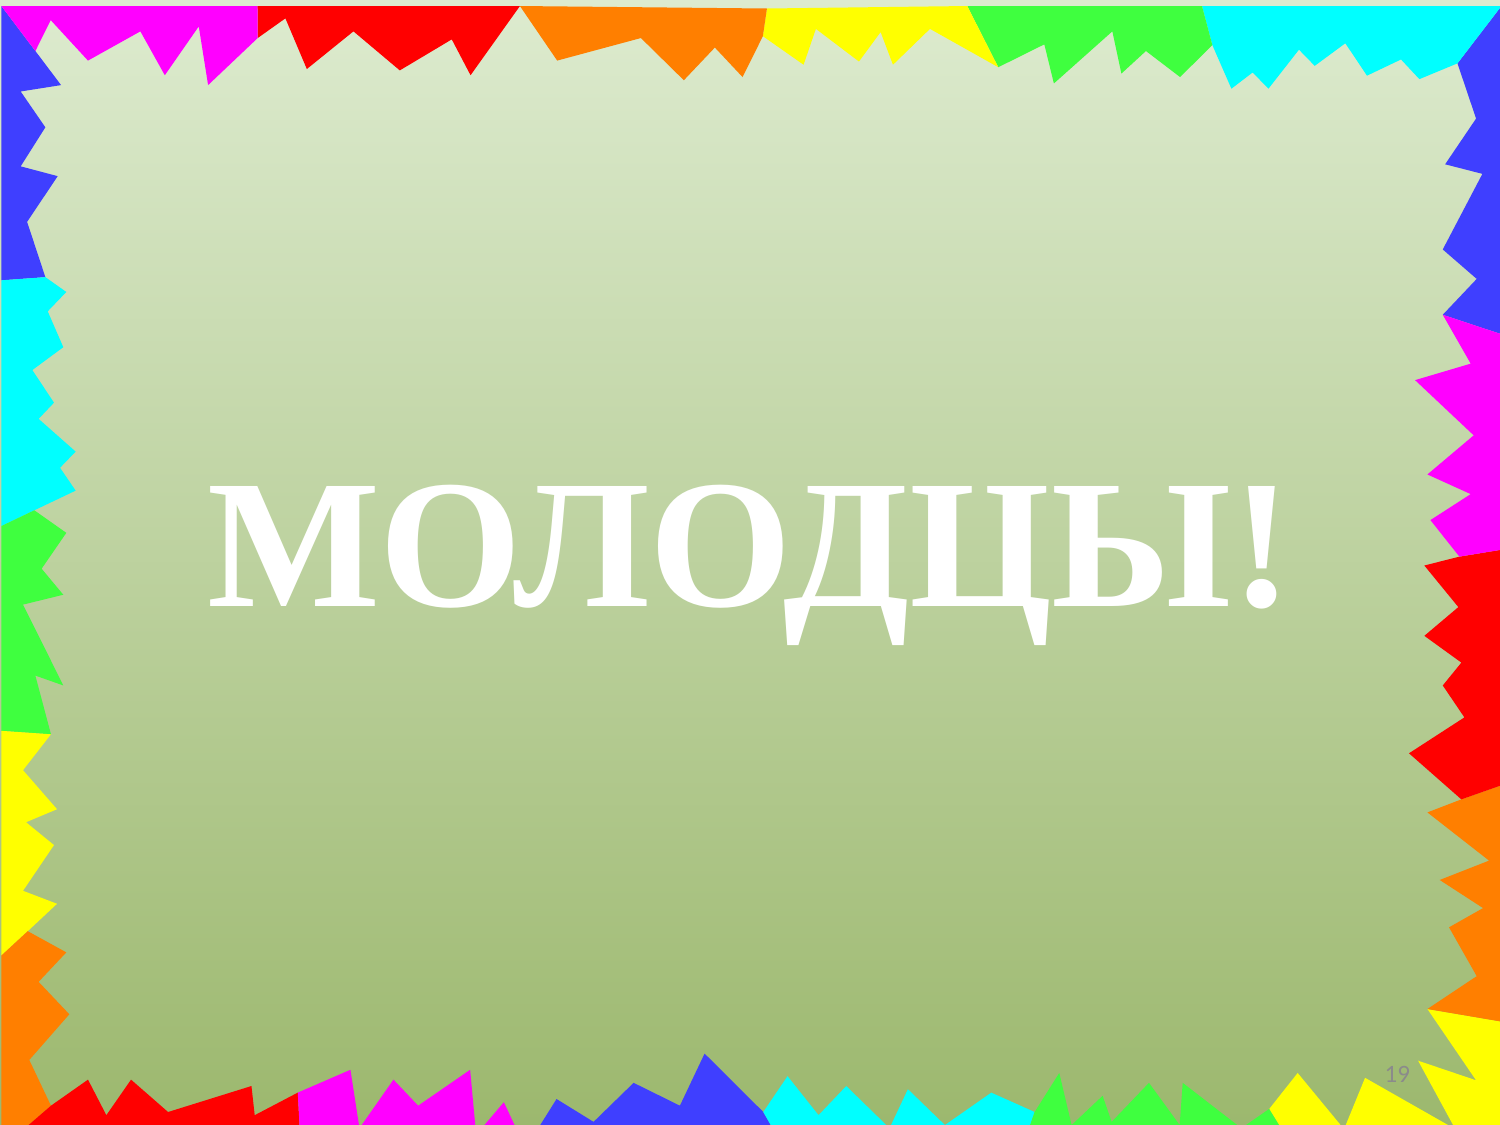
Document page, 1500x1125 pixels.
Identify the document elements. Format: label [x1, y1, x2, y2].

list [1, 5, 1500, 1125]
